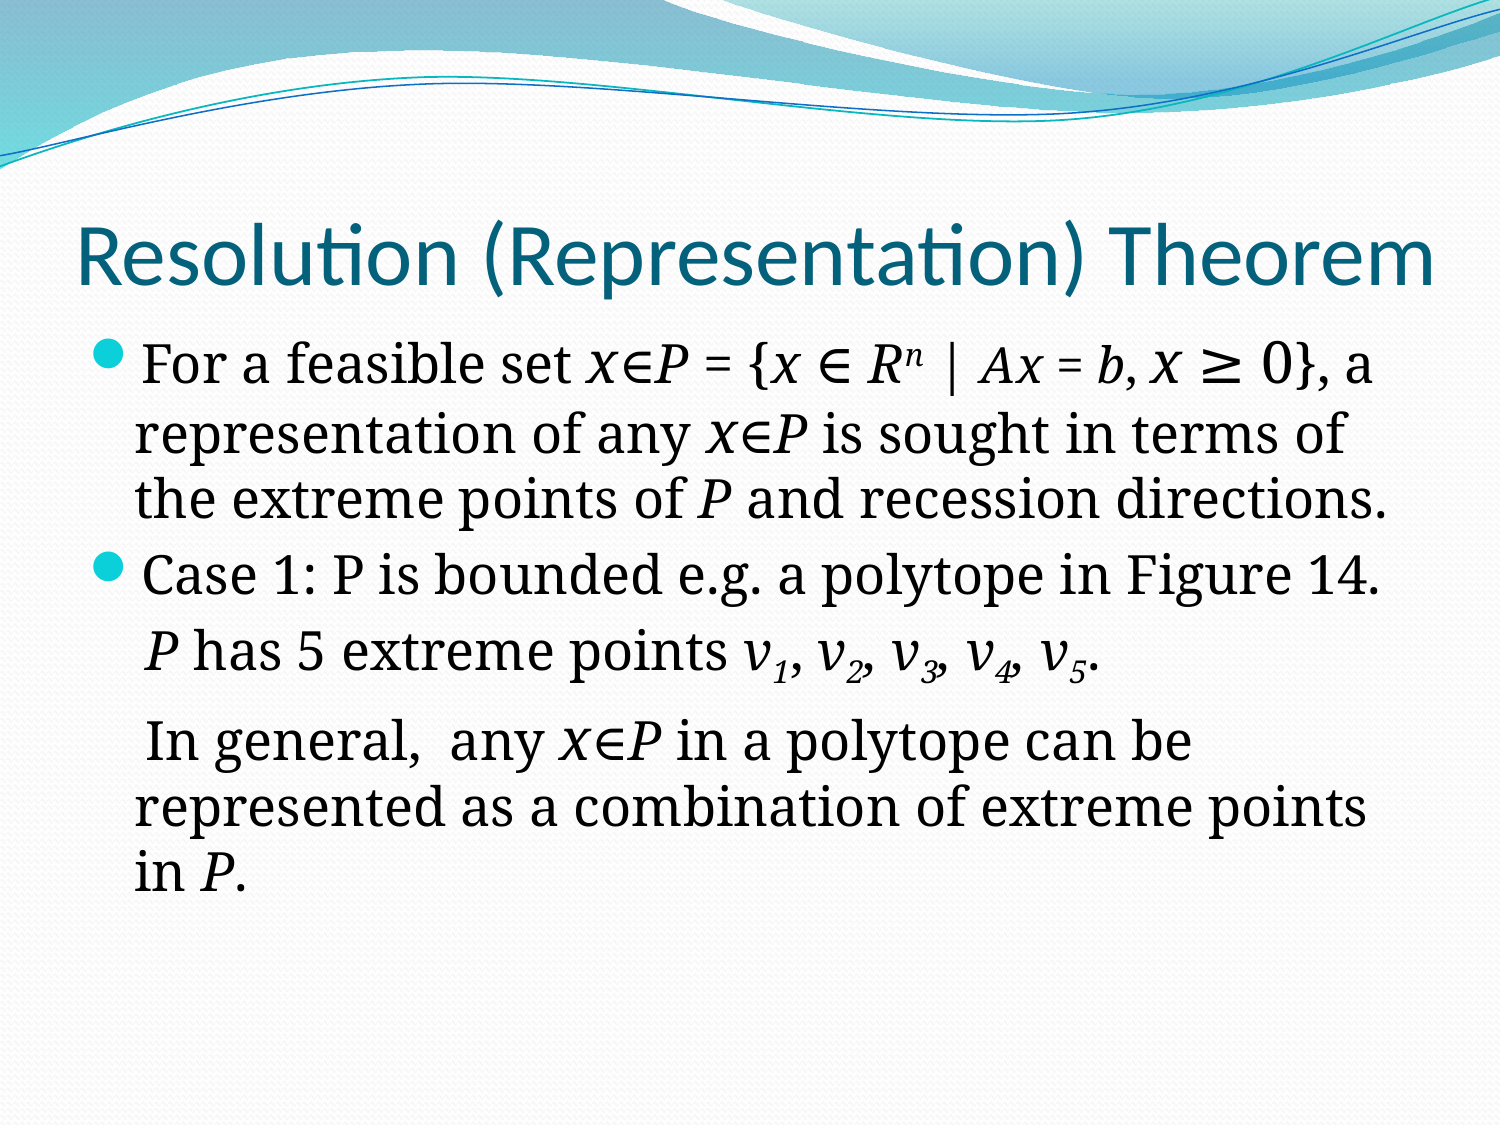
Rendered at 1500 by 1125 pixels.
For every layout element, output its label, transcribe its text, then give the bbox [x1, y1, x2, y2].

list For a feasible set x∈P = {x ∈ Rn | Ax = b, x ≥ 0}, a representation of any x∈P is sought in terms of the extreme points of P and recession directions. Case 1: P is bounded e.g. a polytope in Figure 14. P has 5 extreme points v1, v2, v3, v4, v5. In general, any x∈P in a polytope can be represented as a combination of extreme points in P. [75, 317, 1425, 1038]
title Resolution (Representation) Theorem [75, 115, 1487, 303]
